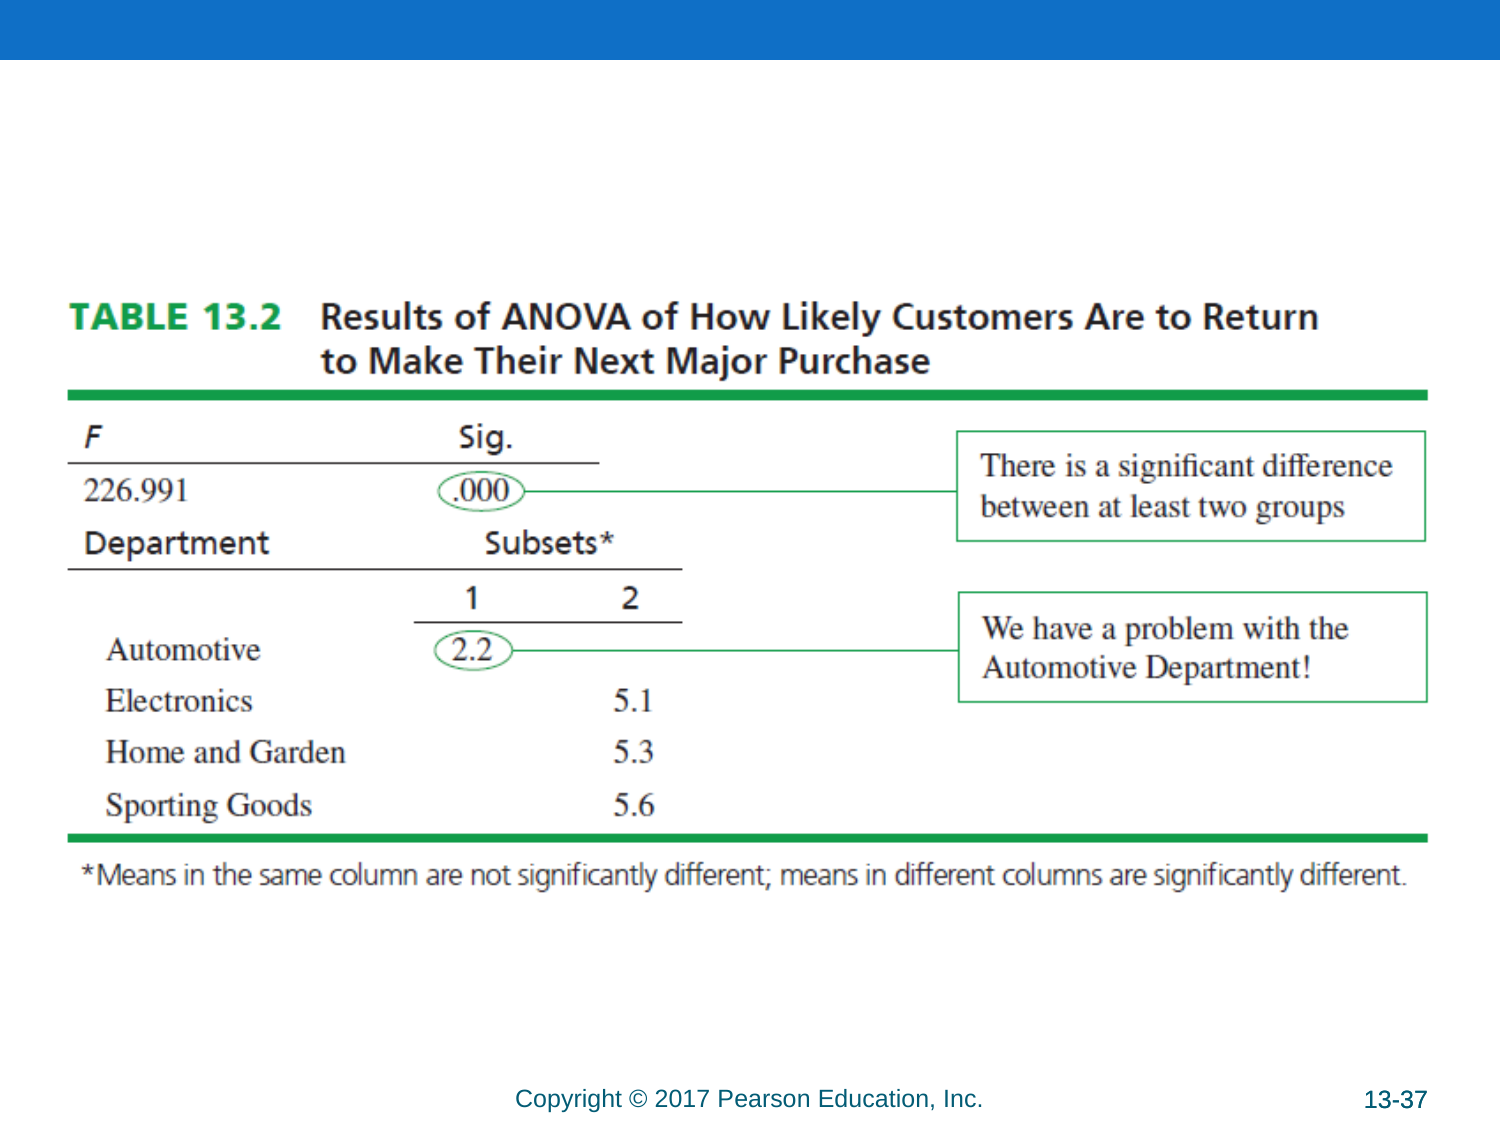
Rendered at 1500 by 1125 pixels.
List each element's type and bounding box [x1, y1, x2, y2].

picture [30, 284, 1491, 919]
picture [641, 1100, 647, 1107]
